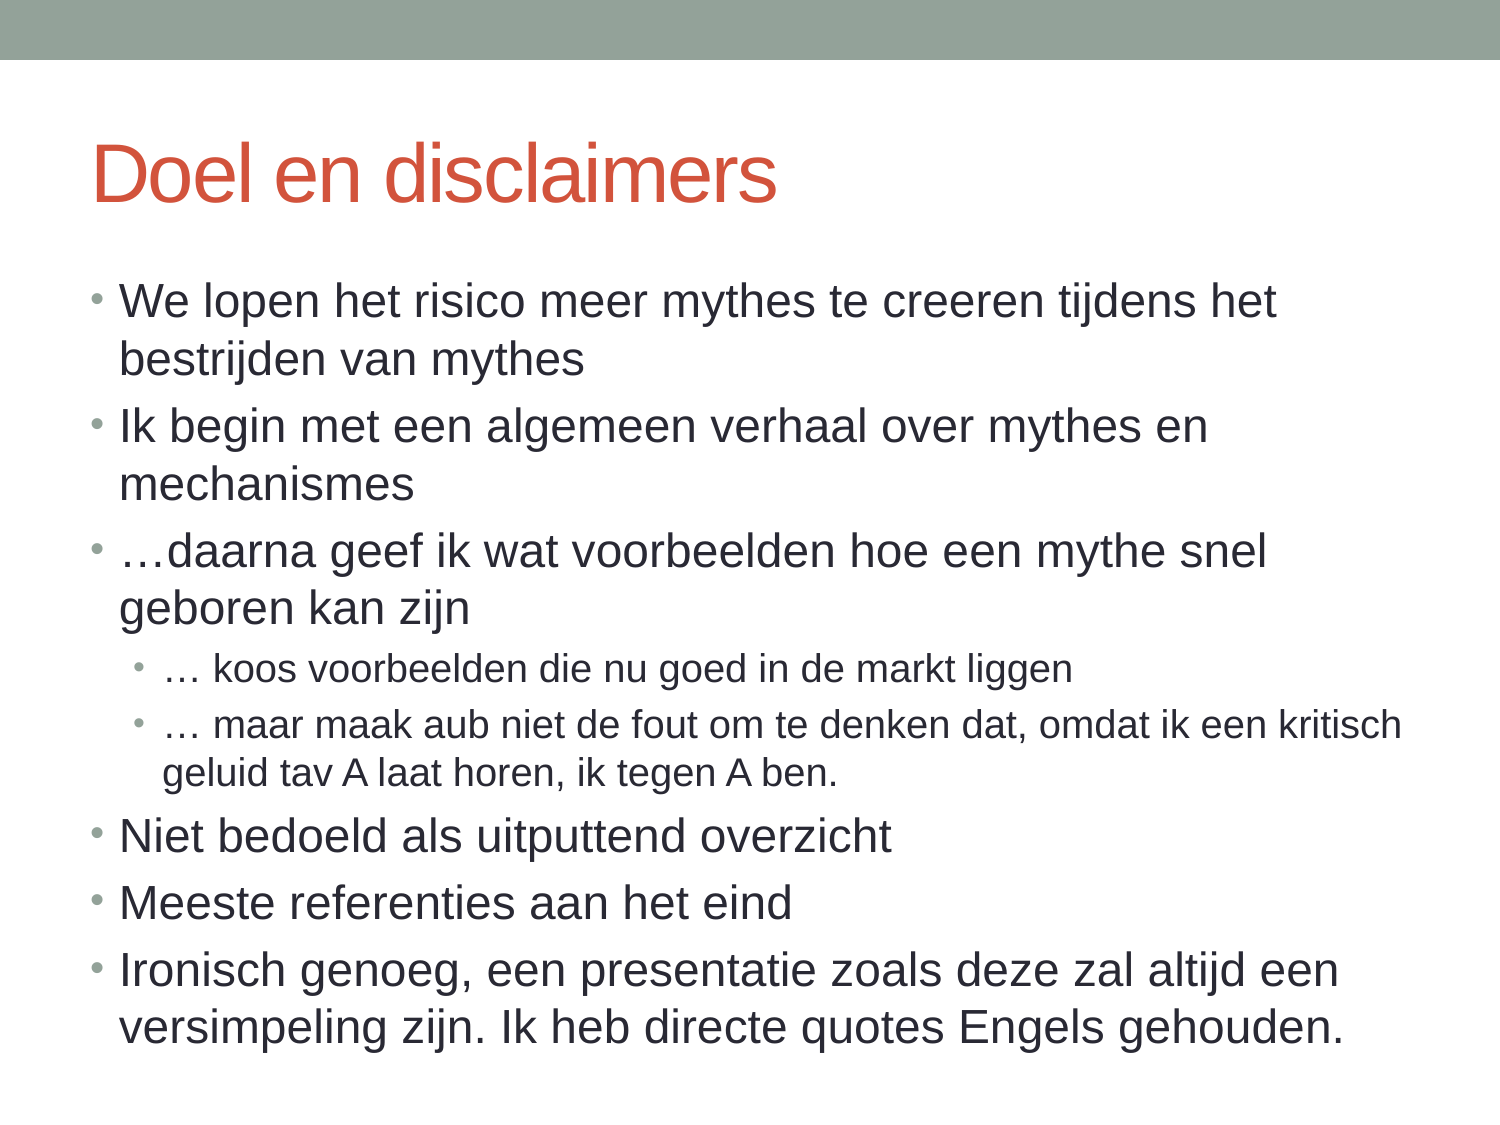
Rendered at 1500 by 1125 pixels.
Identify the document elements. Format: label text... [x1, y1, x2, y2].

title Doel en disclaimers [75, 87, 1425, 250]
list We lopen het risico meer mythes te creeren tijdens het bestrijden van mythes Ik begin met een algemeen verhaal over mythes en mechanismes …daarna geef ik wat voorbeelden hoe een mythe snel geboren kan zijn … koos voorbeelden die nu goed in de markt liggen … maar maak aub niet de fout om te denken dat, omdat ik een kritisch geluid tav A laat horen, ik tegen A ben. Niet bedoeld als uitputtend overzicht Meeste referenties aan het eind Ironisch genoeg, een presentatie zoals deze zal altijd een versimpeling zijn. Ik heb directe quotes Engels gehouden. [75, 262, 1459, 1063]
